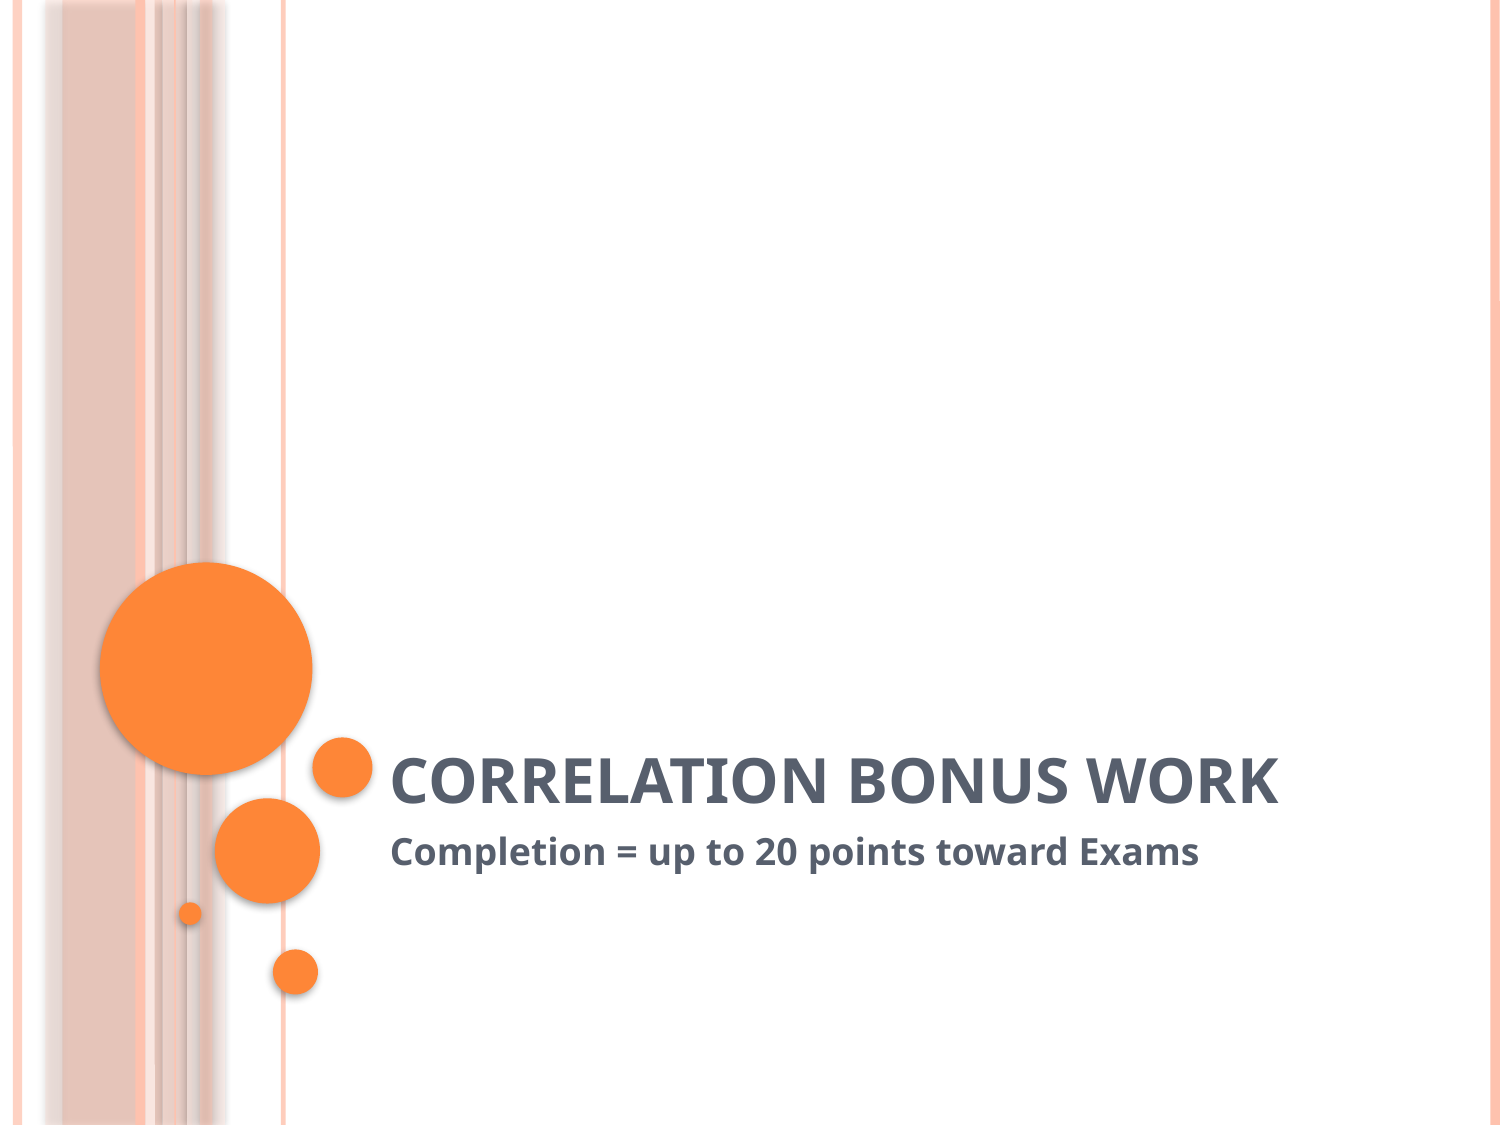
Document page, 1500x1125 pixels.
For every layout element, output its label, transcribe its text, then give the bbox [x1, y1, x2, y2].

subtitle Completion = up to 20 points toward Exams [375, 820, 1388, 1046]
title Correlation Bonus Work [375, 512, 1388, 820]
